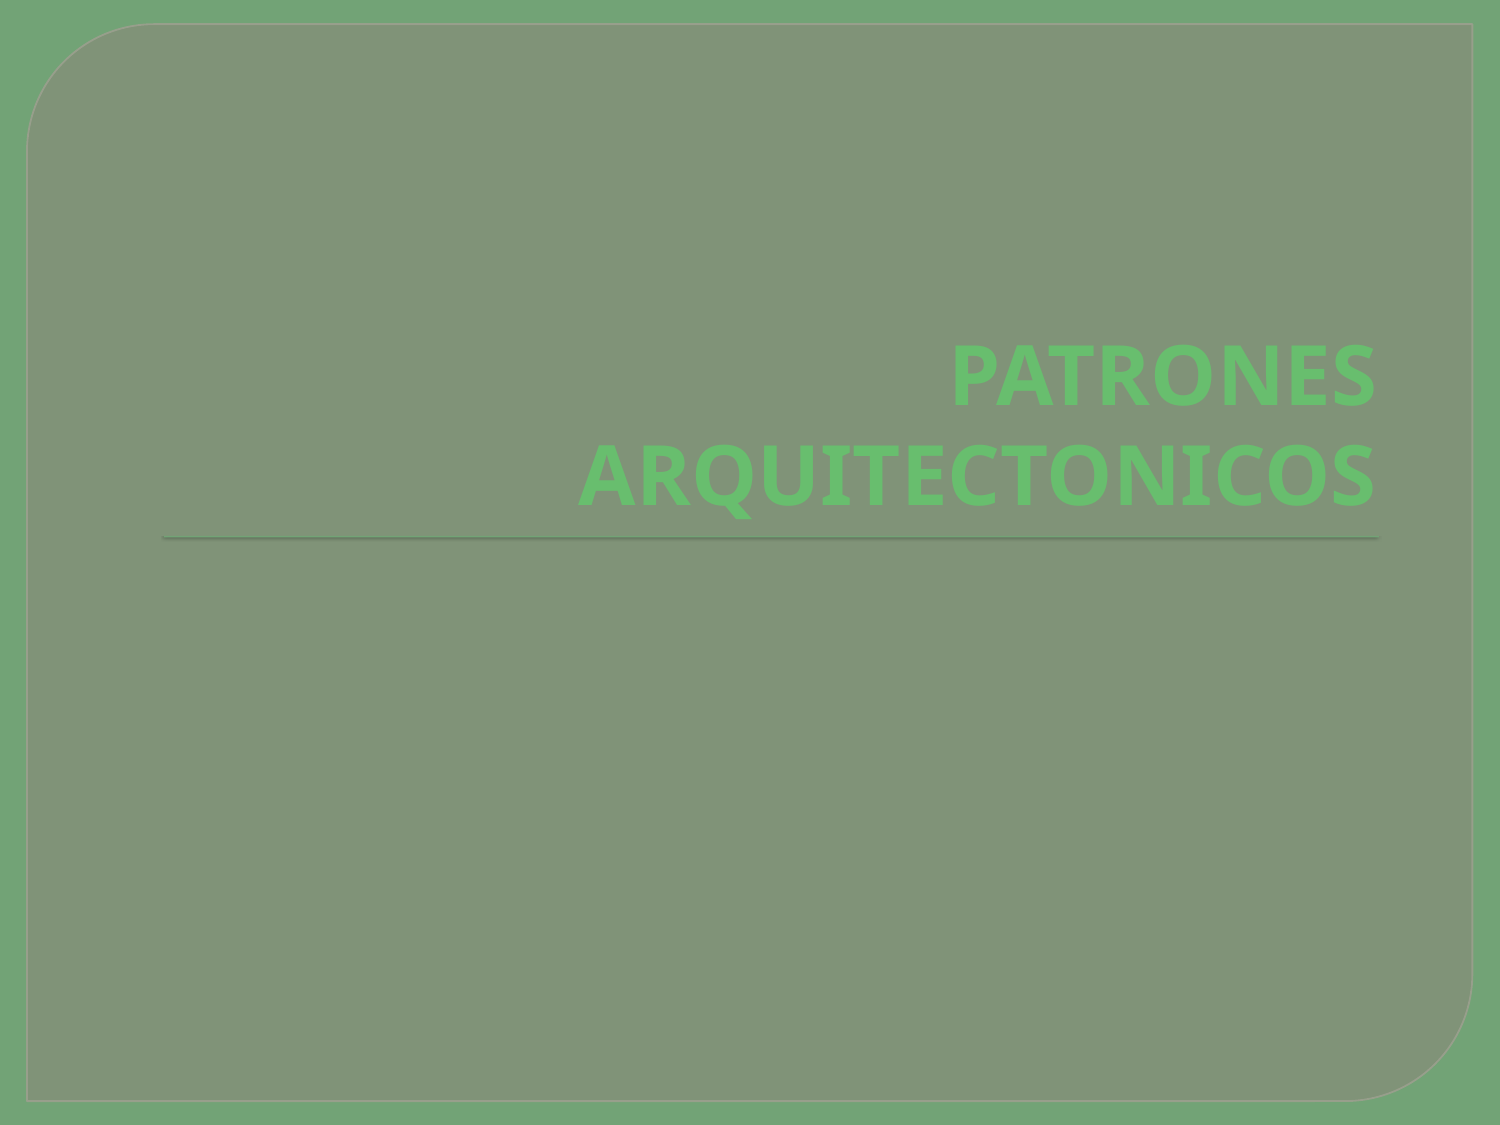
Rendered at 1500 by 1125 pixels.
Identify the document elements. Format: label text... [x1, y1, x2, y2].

title PATRONES ARQUITECTONICOS [118, 81, 1394, 530]
